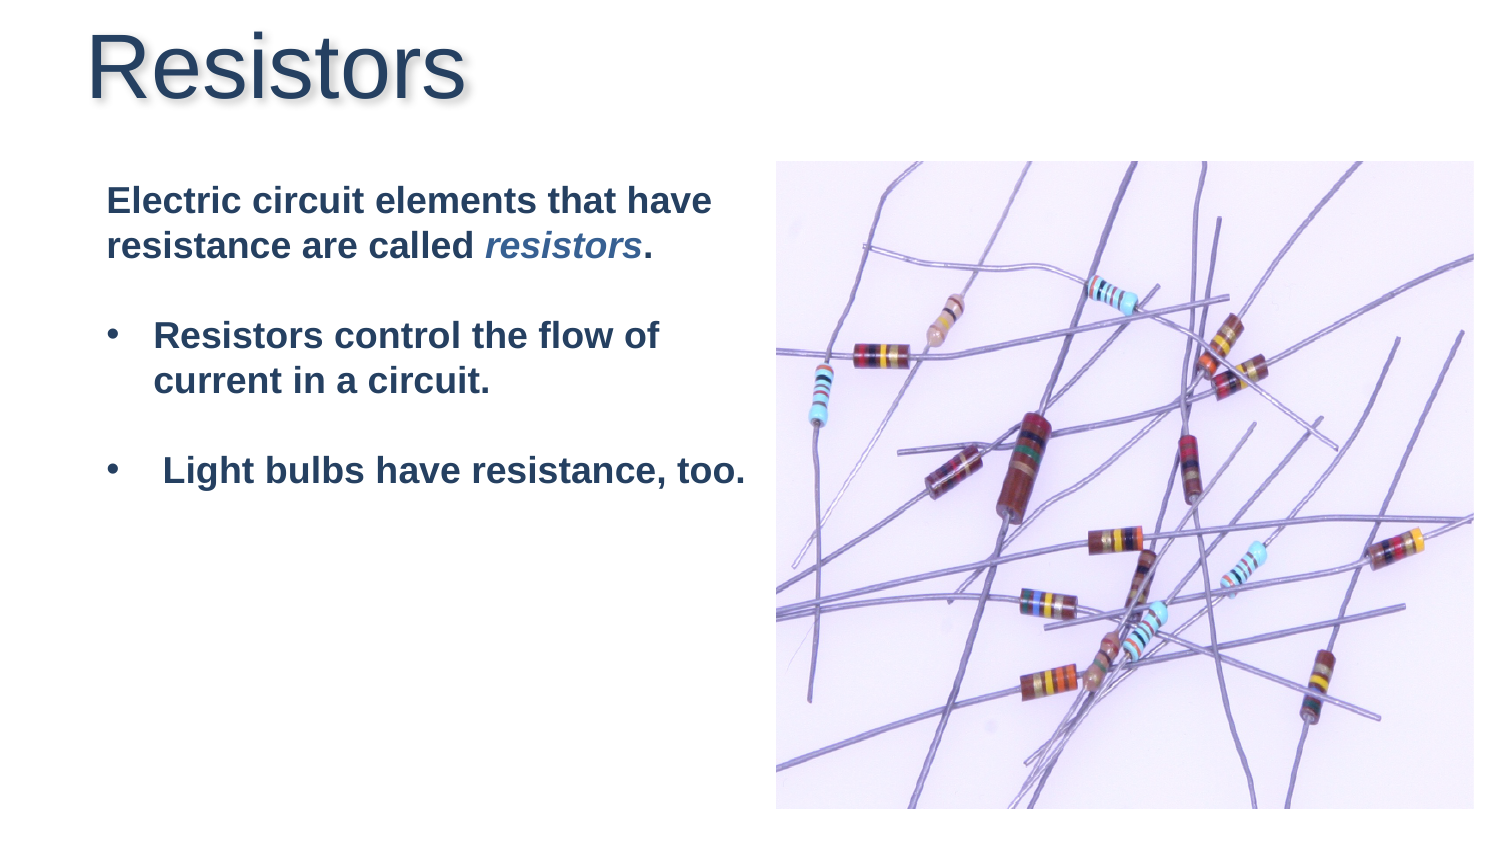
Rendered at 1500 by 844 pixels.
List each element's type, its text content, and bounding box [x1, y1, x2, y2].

text_box Resistors [70, 0, 1054, 206]
text_box Electric circuit elements that have resistance are called resistors. Resistors control the flow of current in a circuit. Light bulbs have resistance, too. [91, 213, 759, 499]
picture [764, 155, 1480, 812]
